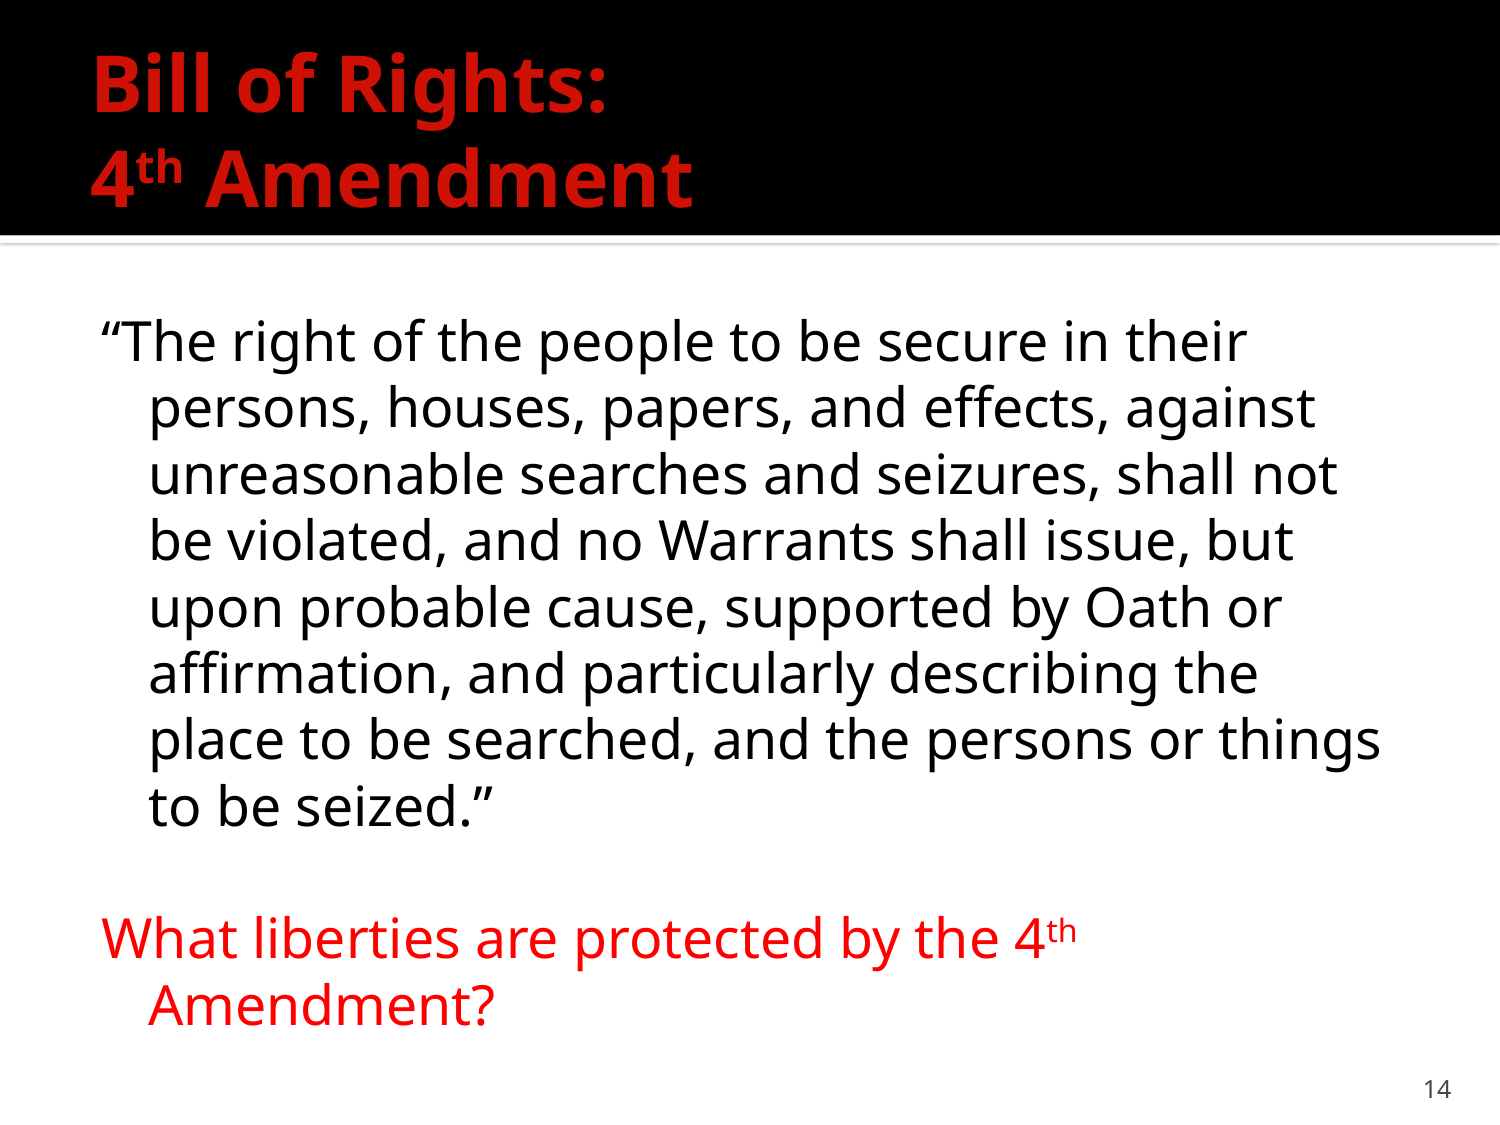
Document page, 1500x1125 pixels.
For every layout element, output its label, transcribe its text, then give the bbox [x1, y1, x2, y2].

title Bill of Rights: 4th Amendment [75, 25, 1425, 231]
slide_number 14 [1345, 1062, 1467, 1108]
list “The right of the people to be secure in their persons, houses, papers, and effects, against unreasonable searches and seizures, shall not be violated, and no Warrants shall issue, but upon probable cause, supported by Oath or affirmation, and particularly describing the place to be searched, and the persons or things to be seized.” What liberties are protected by the 4th Amendment? [75, 291, 1425, 1050]
